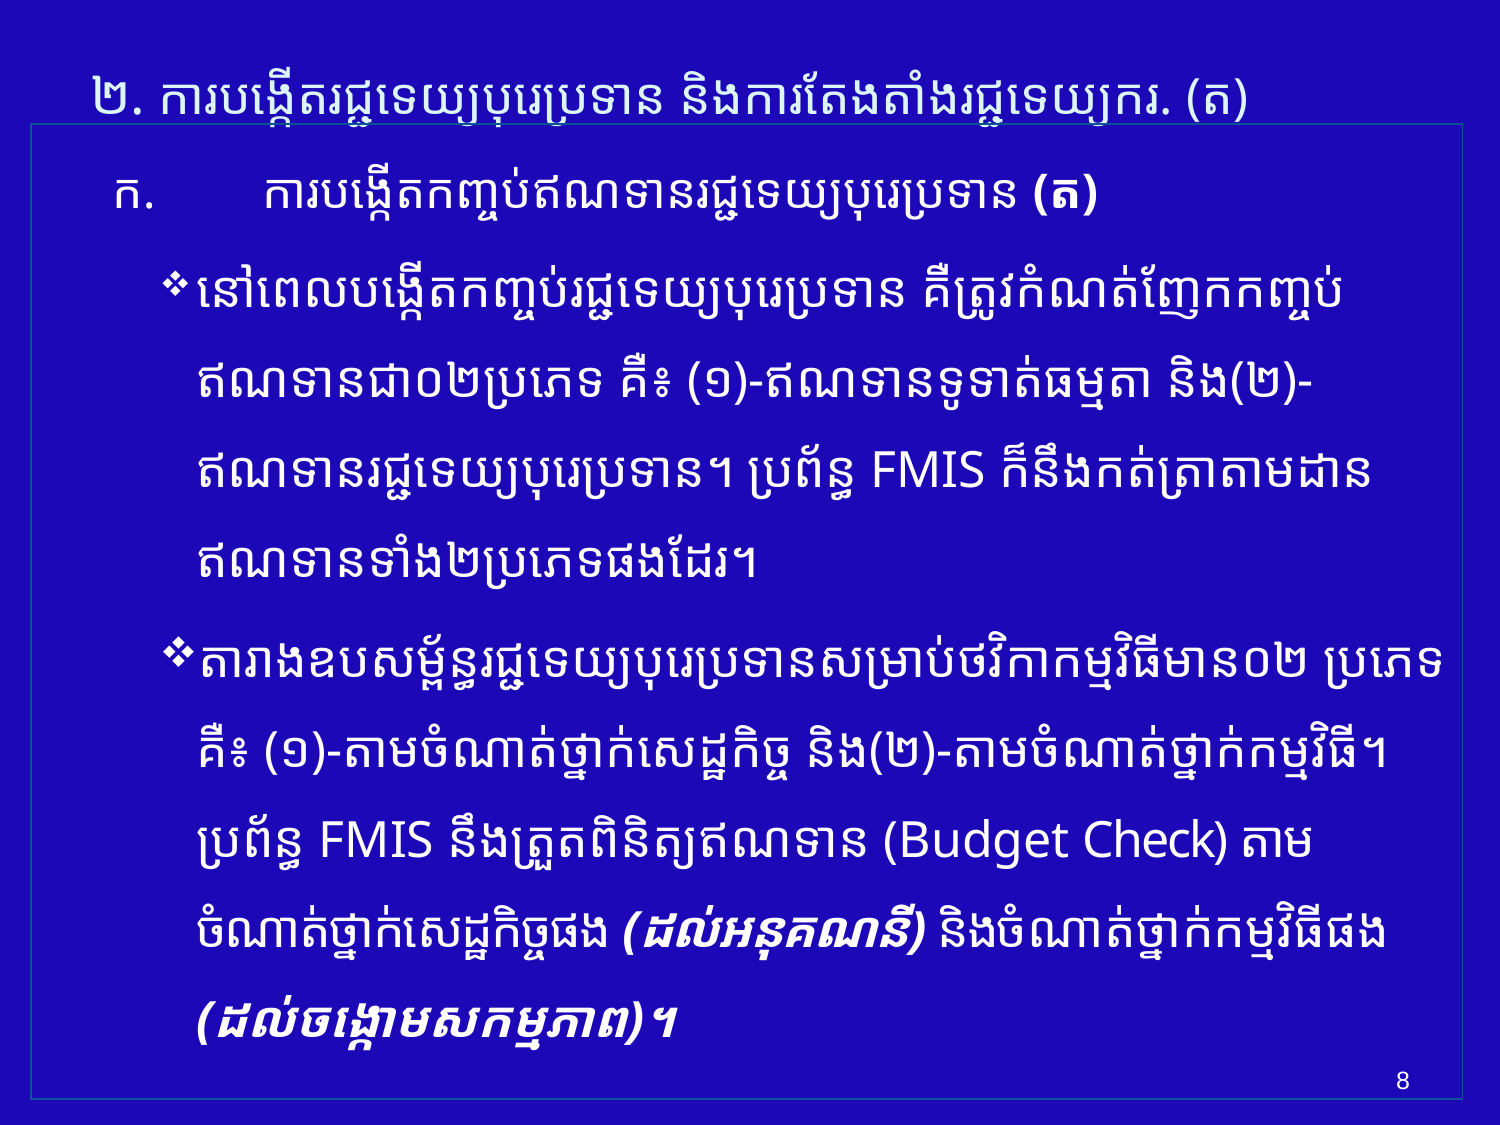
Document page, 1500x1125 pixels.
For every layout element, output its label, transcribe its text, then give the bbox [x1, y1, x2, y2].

list ក. ការបង្កើតកញ្ចប់ឥណទាន​​រជ្ជទេយ្យបុរេប្រទាន​​ (ត) ​នៅពេលបង្កើតកញ្ចប់រជ្ជទេយ្យបុរេប្រទាន គឺត្រូវកំណត់ញែកកញ្ចប់ឥណទាន​ជា០២ប្រភេទ គឺ៖ (១)-ឥណទាន​ទូទាត់​ធម្មតា និង​​(២)-ឥណទាន​​រជ្ជទេយ្យបុរេប្រទាន​។ ប្រព័ន្ធ FMIS ក៏នឹងកត់ត្រាតាមដានឥណទានទាំង២ប្រភេទផងដែរ។ តារាងឧបសម្ព័ន្ធរជ្ជទេយ្យបុរេប្រទាន​សម្រាប់ថវិកាកម្មវិធី​មាន០២ ប្រភេទ គឺ៖ (១)-តាមចំណាត់ថ្នាក់សេដ្ឋកិច្ច និង​(២)-តាមចំណាត់ថ្នាក់កម្មវិធី។​ ប្រព័ន្ធ FMIS នឹងត្រួតពិនិត្យឥណទាន​ (Budget Check) តាមចំណាត់ថ្នាក់សេដ្ឋកិច្ចផង (ដល់អនុគណនី) និងចំណាត់​​​​ថ្នាក់កម្មវិធីផង (ដល់ចង្កោមសកម្មភាព)។ [30, 123, 1463, 1100]
title ២. ការបង្កើត​រជ្ជទេយ្យ​បុរេប្រទាន​ និង​ការ​តែងតាំងរជ្ជទេយ្យករ. (ត) [74, 24, 1463, 123]
slide_number 8 [1299, 1042, 1425, 1103]
